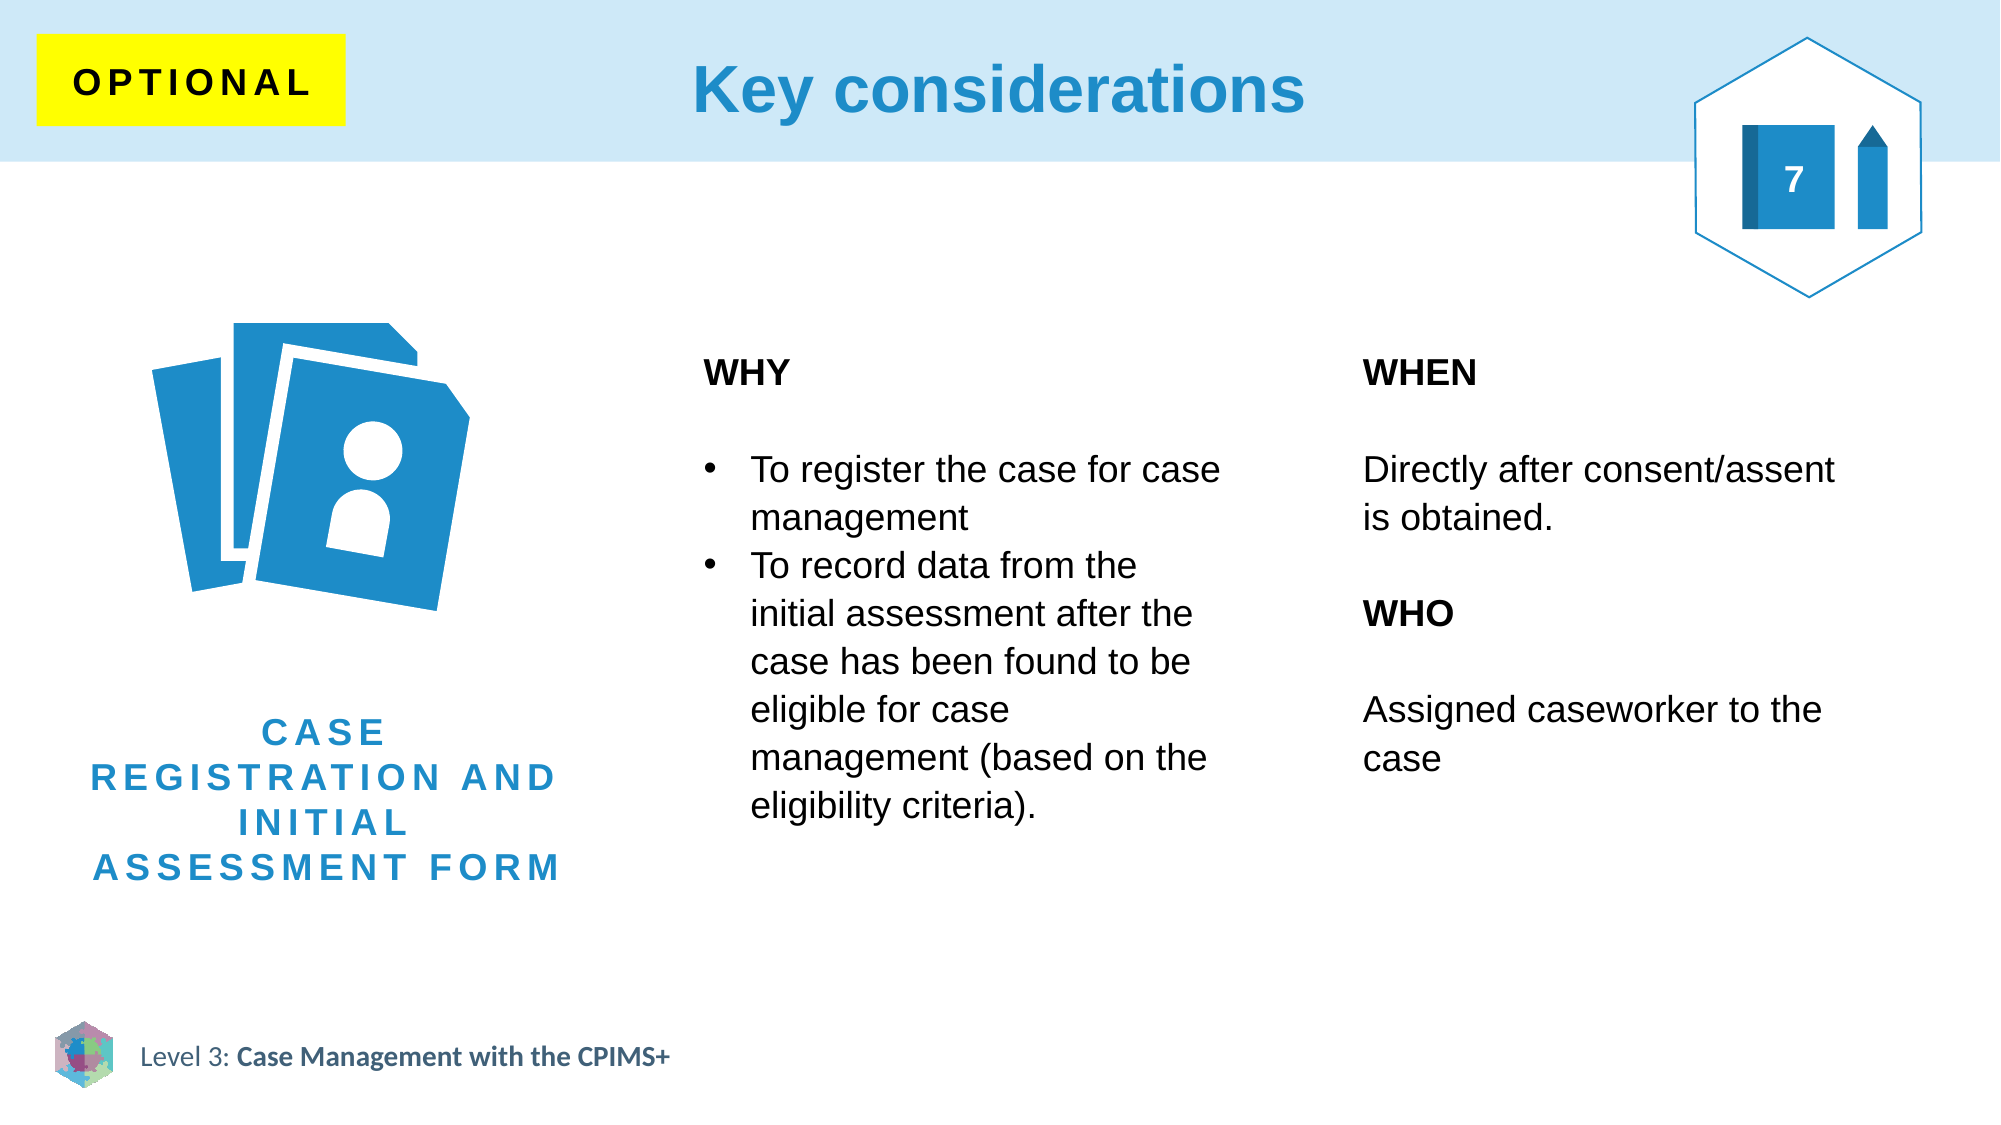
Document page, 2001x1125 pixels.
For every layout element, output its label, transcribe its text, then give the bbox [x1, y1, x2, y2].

text_box WHEN Directly after consent/assent is obtained. WHO Assigned caseworker to the case [1348, 337, 1879, 786]
text_box CASE REGISTRATION AND INITIAL ASSESSMENT FORM [71, 700, 580, 896]
text_box WHY To register the case for case management To record data from the initial assessment after the case has been found to be eligible for case management (based on the eligibility criteria). [688, 337, 1238, 834]
picture [55, 1021, 113, 1088]
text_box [164, 316, 464, 604]
text_box OPTIONAL [36, 33, 347, 127]
title Key considerations [137, 19, 1863, 163]
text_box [1677, 55, 1939, 280]
